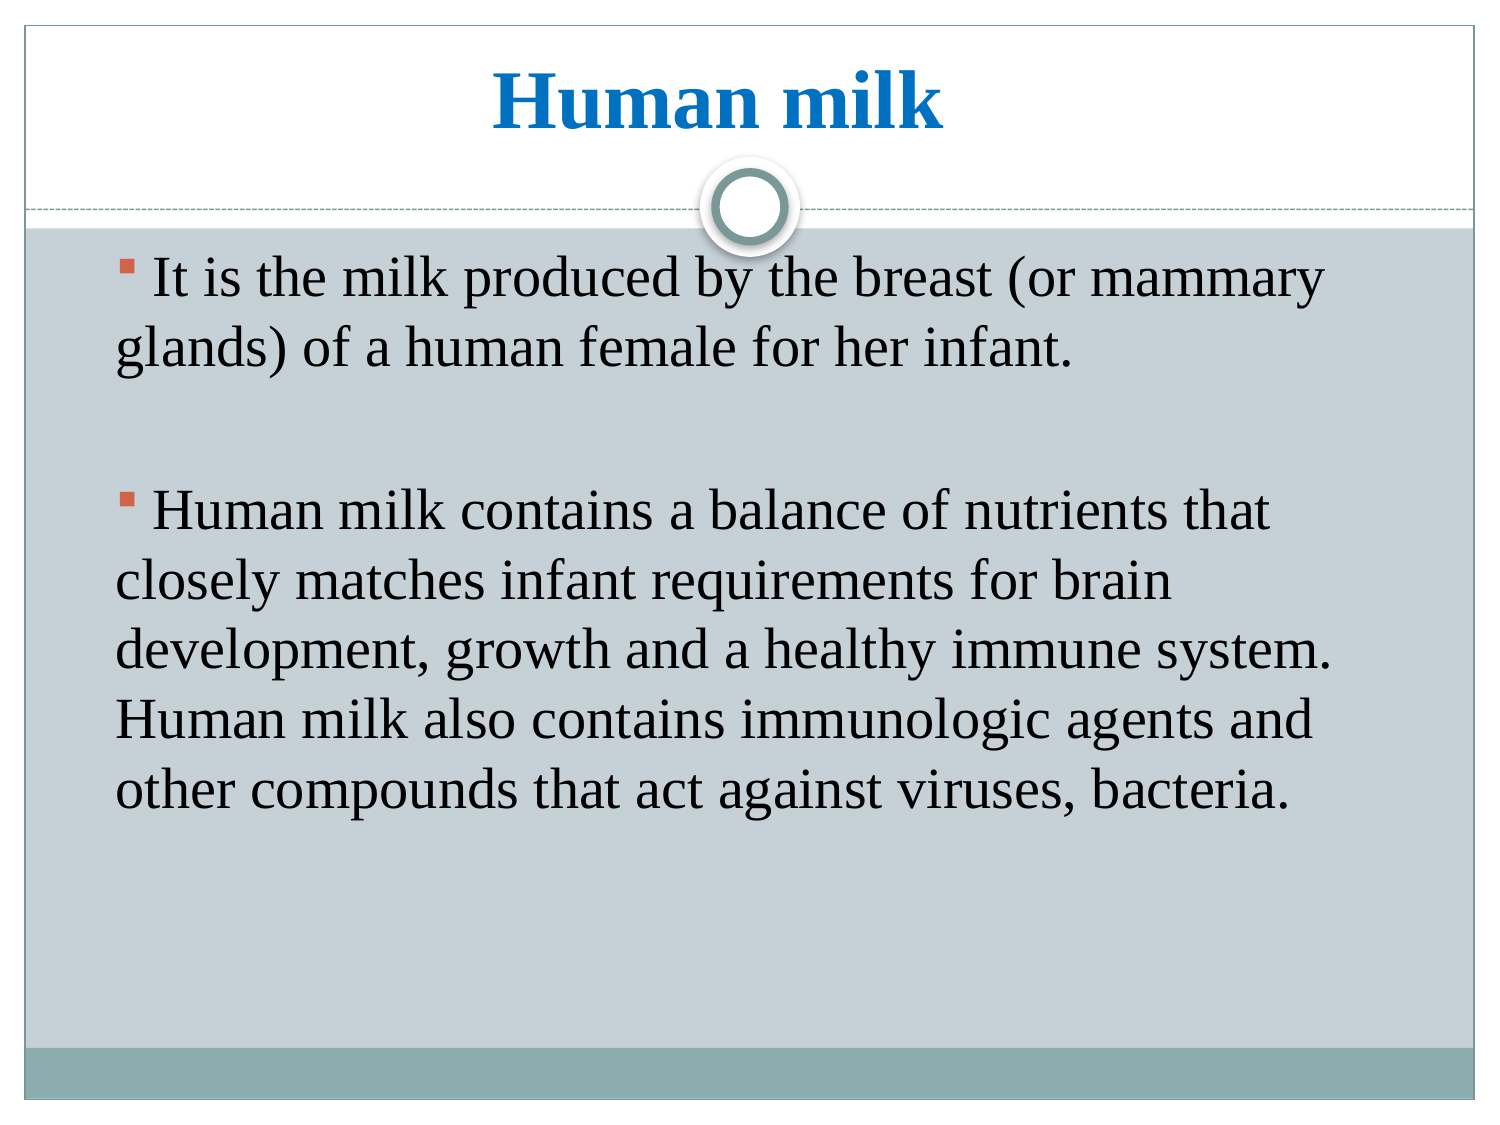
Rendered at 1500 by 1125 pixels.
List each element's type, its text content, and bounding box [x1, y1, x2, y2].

list Human milk It is the milk produced by the breast (or mammary glands) of a human female for her infant. Human milk contains a balance of nutrients that closely matches infant requirements for brain development, growth and a healthy immune system. Human milk also contains immunologic agents and other compounds that act against viruses, bacteria. [87, 37, 1363, 1100]
